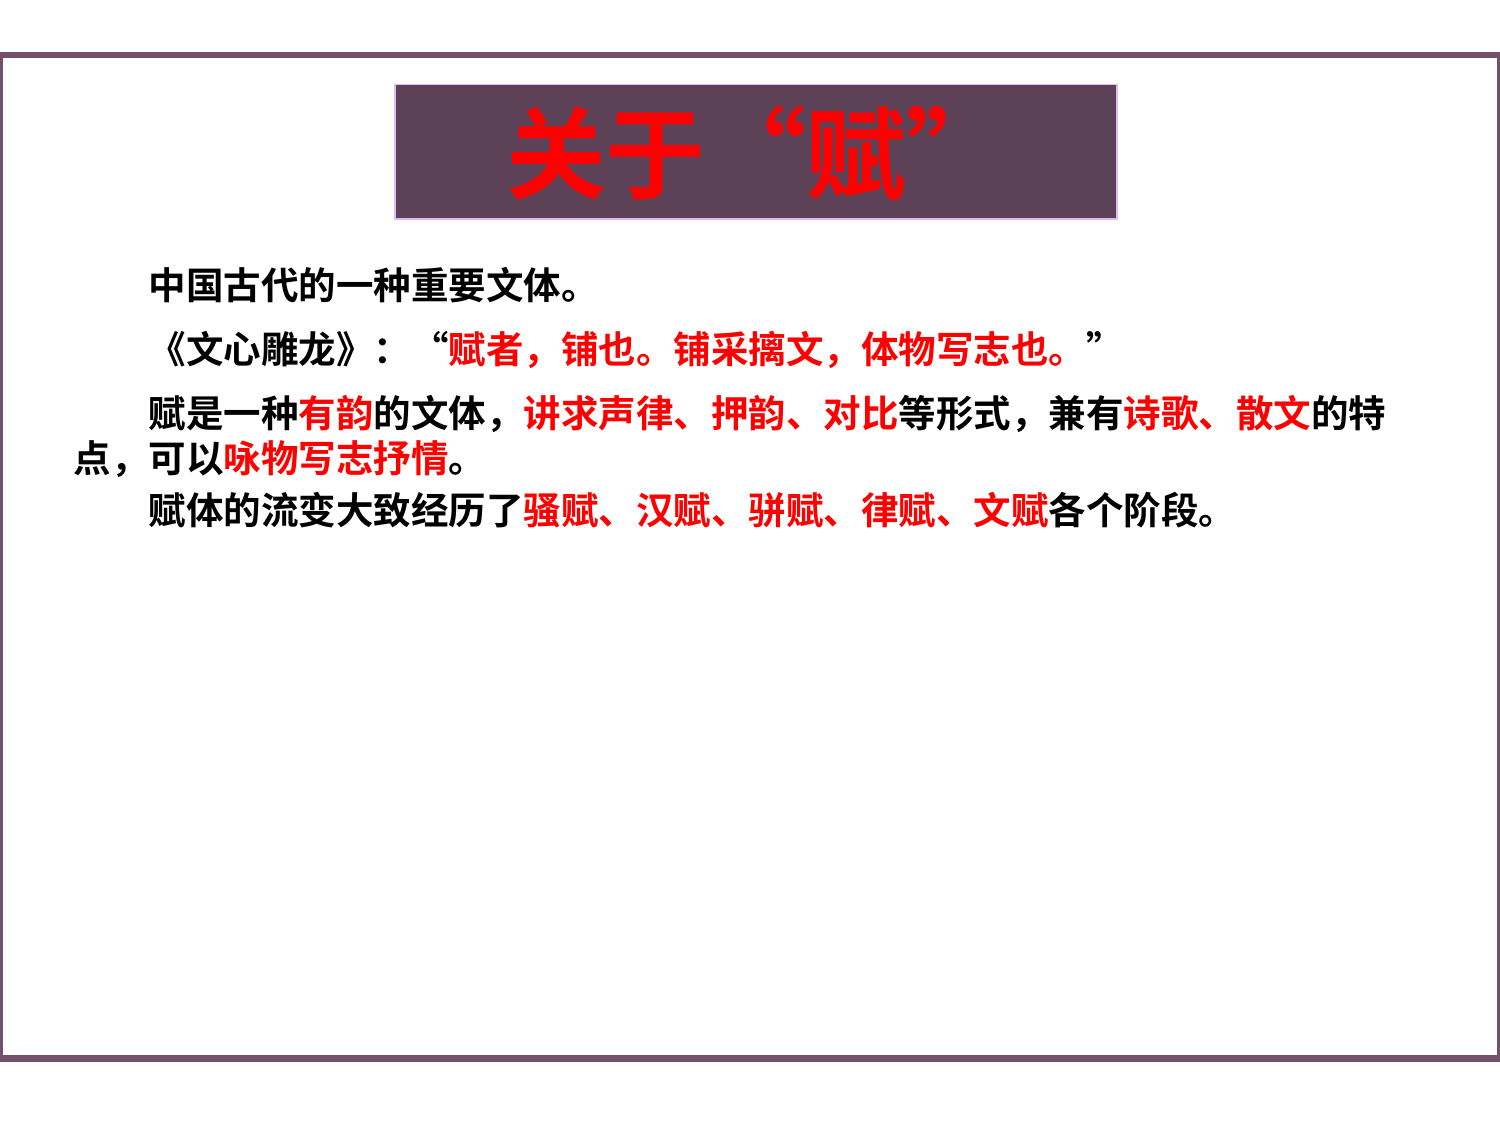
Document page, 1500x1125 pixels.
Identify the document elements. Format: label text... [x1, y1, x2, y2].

text_box 关于“赋” [395, 84, 1118, 220]
text_box 中国古代的一种重要文体。 《文心雕龙》：“赋者，铺也。铺采摛文，体物写志也。” 赋是一种有韵的文体，讲求声律、押韵、对比等形式，兼有诗歌、散文的特点，可以咏物写志抒情。 赋体的流变大致经历了骚赋、汉赋、骈赋、律赋、文赋各个阶段。 [59, 254, 1435, 540]
text_box [0, 54, 1500, 1059]
